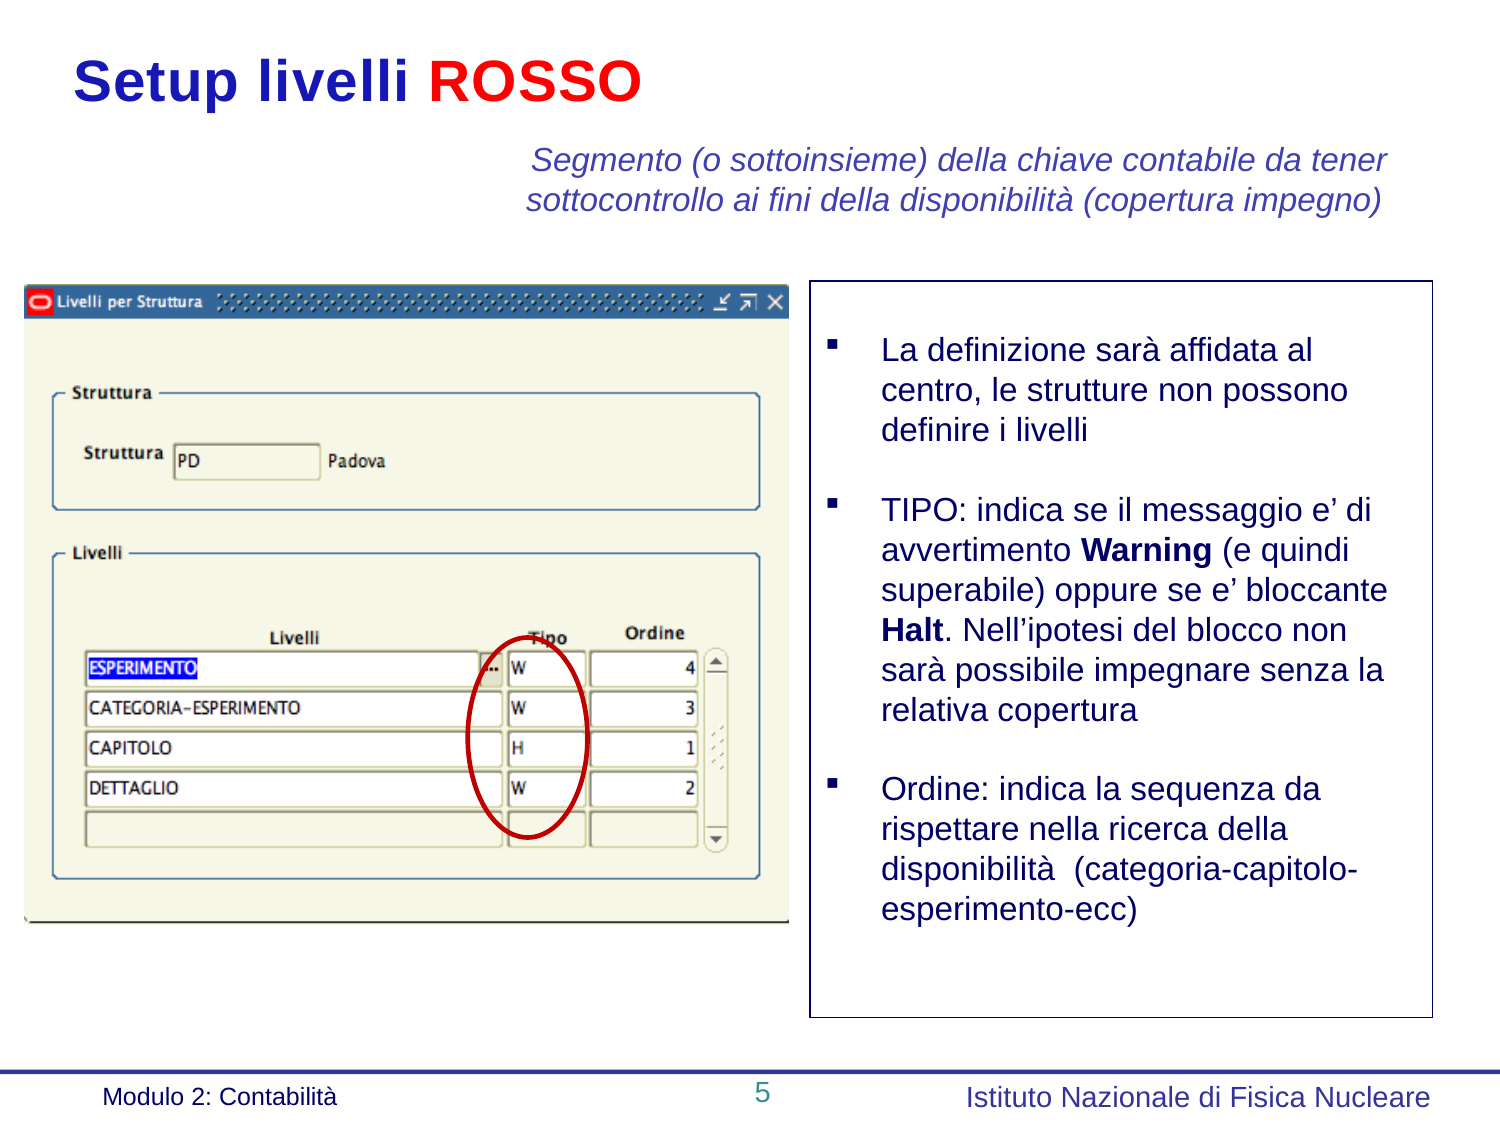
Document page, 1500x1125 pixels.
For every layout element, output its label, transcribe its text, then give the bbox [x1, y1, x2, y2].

text_box Istituto Nazionale di Fisica Nucleare [879, 1065, 1447, 1071]
text_box La definizione sarà affidata al centro, le strutture non possono definire i livelli TIPO: indica se il messaggio e’ di avvertimento Warning (e quindi superabile) oppure se e’ bloccante Halt. Nell’ipotesi del blocco non sarà possibile impegnare senza la relativa copertura Ordine: indica la sequenza da rispettare nella ricerca della disponibilità (categoria-capitolo-esperimento-ecc) [809, 280, 1433, 1018]
picture [24, 284, 789, 926]
text_box Modulo 2: Contabilità [0, 1072, 622, 1125]
text_box 5 [698, 1065, 786, 1071]
text_box Segmento (o sottoinsieme) della chiave contabile da tener sottocontrollo ai fini della disponibilità (copertura impegno) [492, 131, 1427, 226]
text_box Istituto Nazionale di Fisica Nucleare [879, 1072, 1447, 1125]
text_box 5 [698, 1072, 786, 1125]
text_box Modulo 2: Contabilità [0, 1066, 622, 1071]
text_box Setup livelli ROSSO [58, 35, 659, 121]
